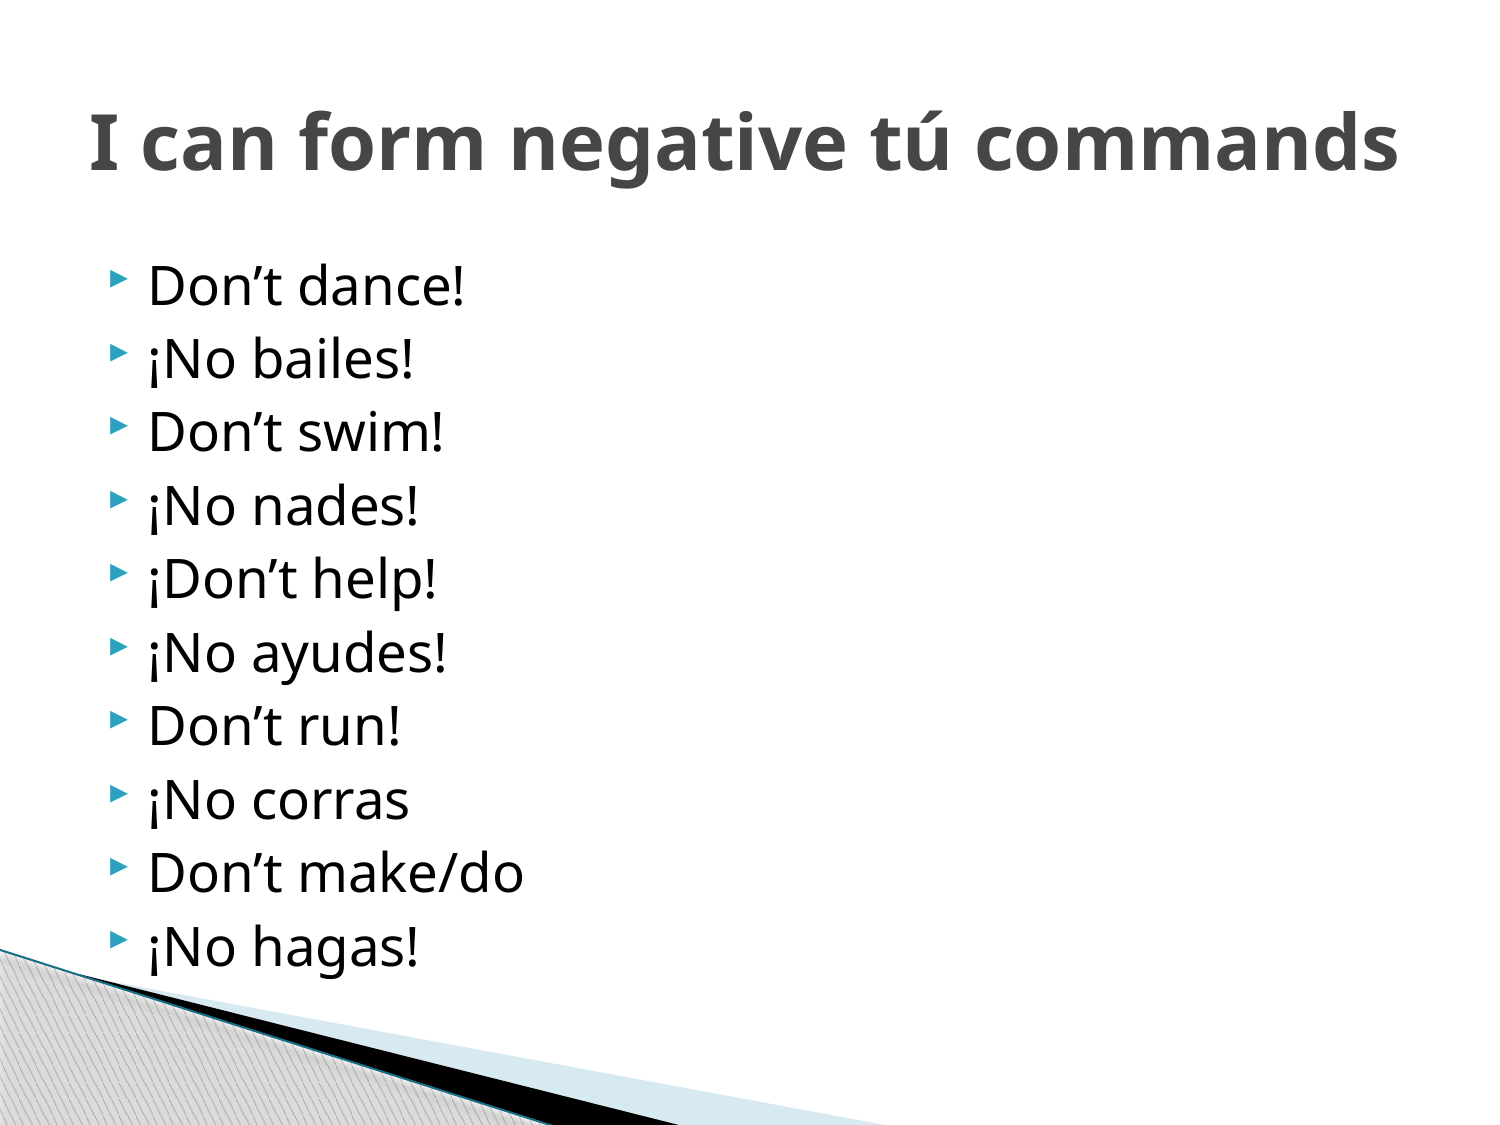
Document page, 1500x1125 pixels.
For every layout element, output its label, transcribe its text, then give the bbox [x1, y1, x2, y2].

title I can form negative tú commands [75, 45, 1425, 233]
list Don’t dance! ¡No bailes! Don’t swim! ¡No nades! ¡Don’t help! ¡No ayudes! Don’t run! ¡No corras Don’t make/do ¡No hagas! [75, 243, 1425, 986]
